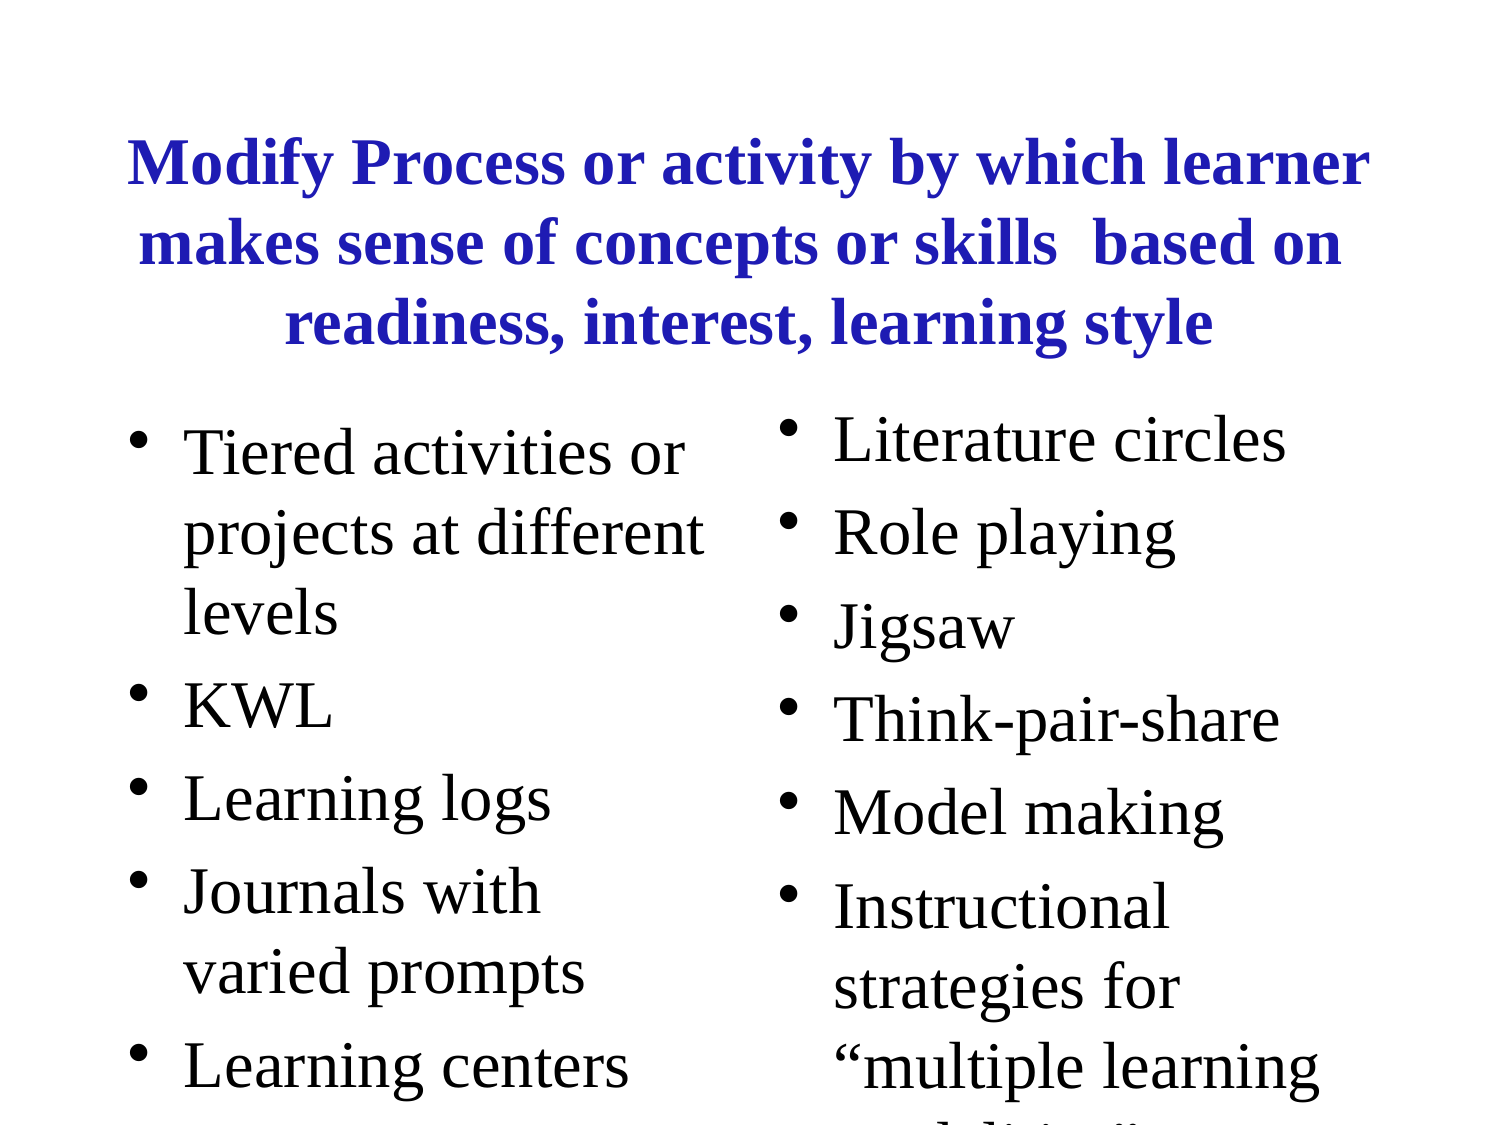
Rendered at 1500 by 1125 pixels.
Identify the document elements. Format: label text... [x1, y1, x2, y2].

title Modify Process or activity by which learner makes sense of concepts or skills based on readiness, interest, learning style [112, 99, 1388, 376]
list Tiered activities or projects at different levels KWL Learning logs Journals with varied prompts Learning centers [112, 399, 738, 1076]
list Literature circles Role playing Jigsaw Think-pair-share Model making Instructional strategies for “multiple learning modalities” [762, 387, 1388, 1063]
